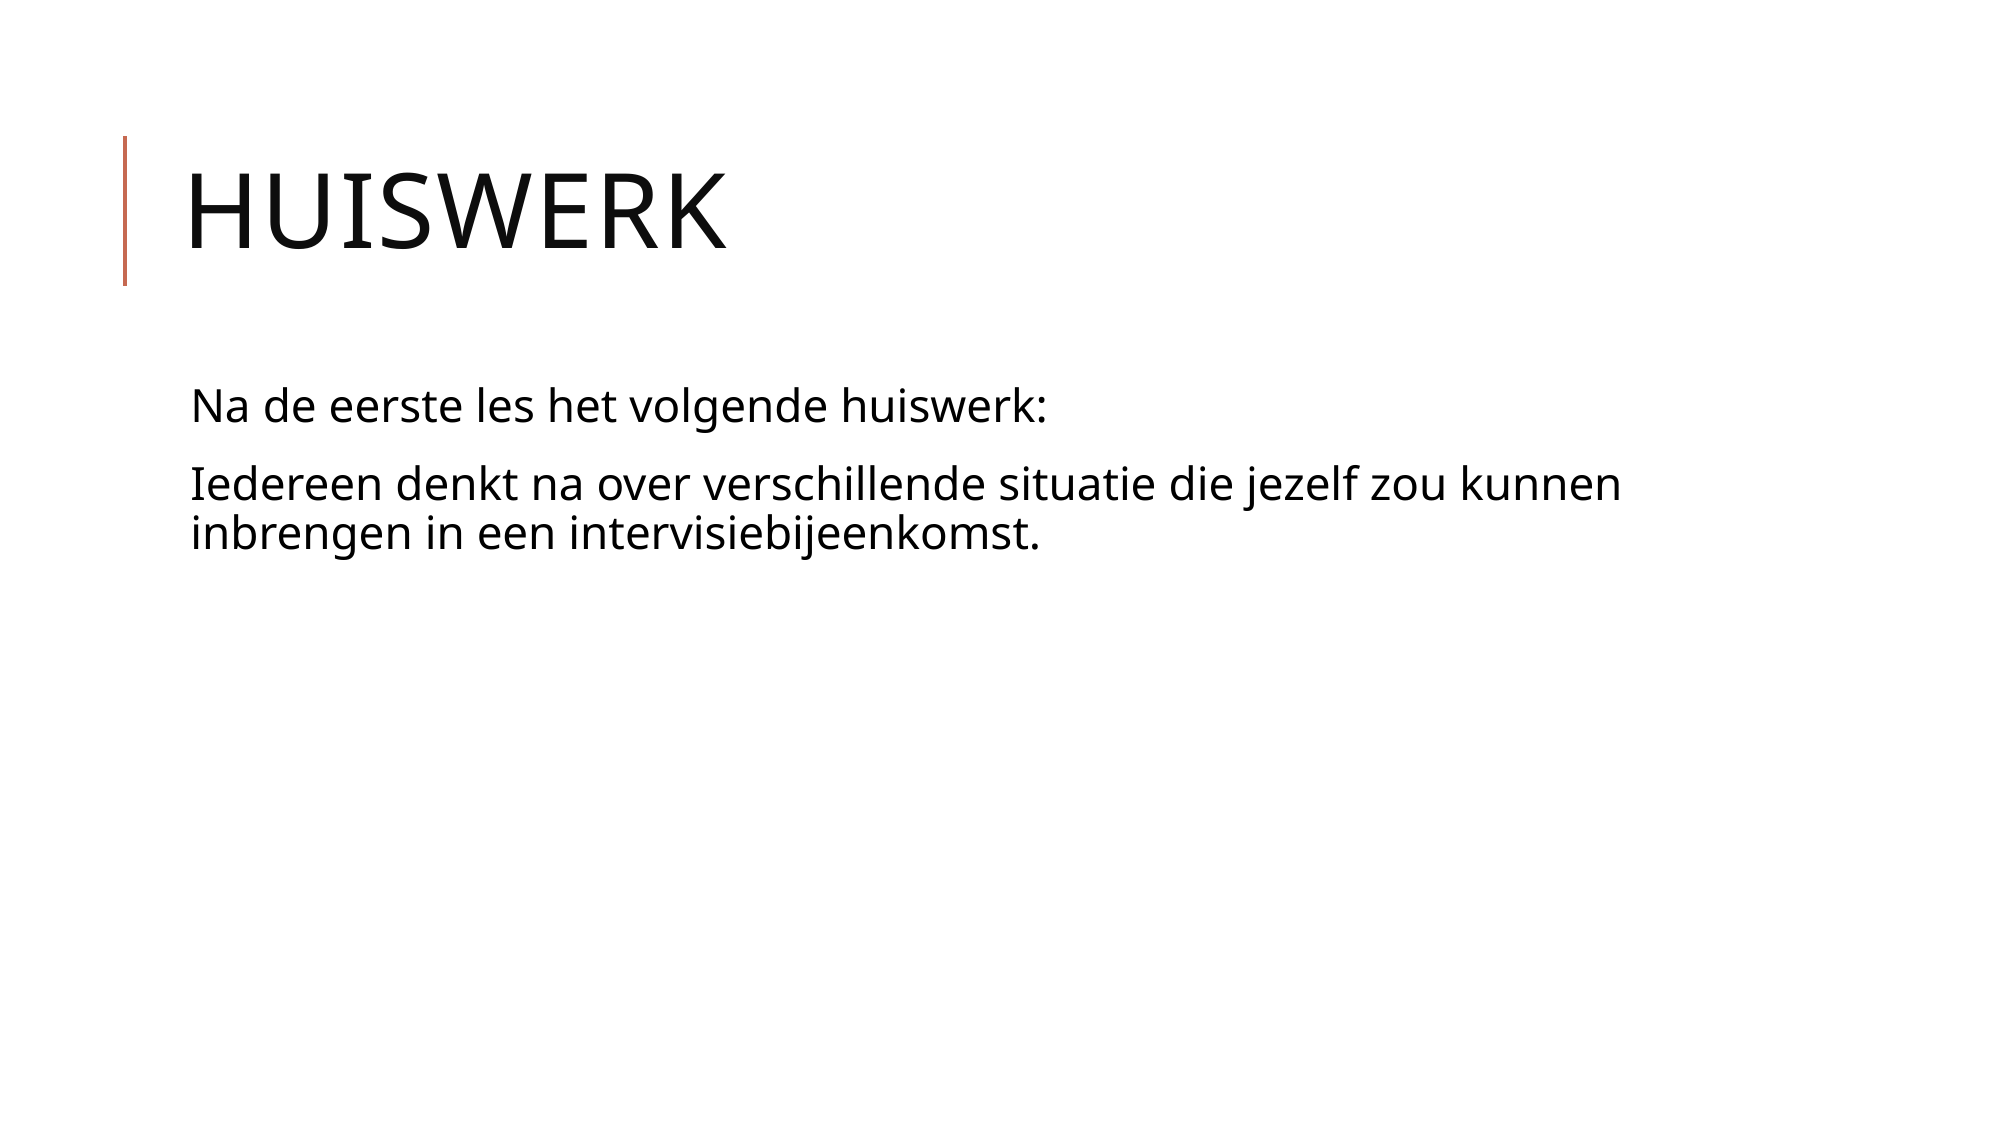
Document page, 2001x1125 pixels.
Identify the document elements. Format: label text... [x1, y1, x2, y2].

title Huiswerk [168, 96, 1763, 342]
list Na de eerste les het volgende huiswerk: Iedereen denkt na over verschillende situatie die jezelf zou kunnen inbrengen in een intervisiebijeenkomst. [168, 375, 1763, 1035]
